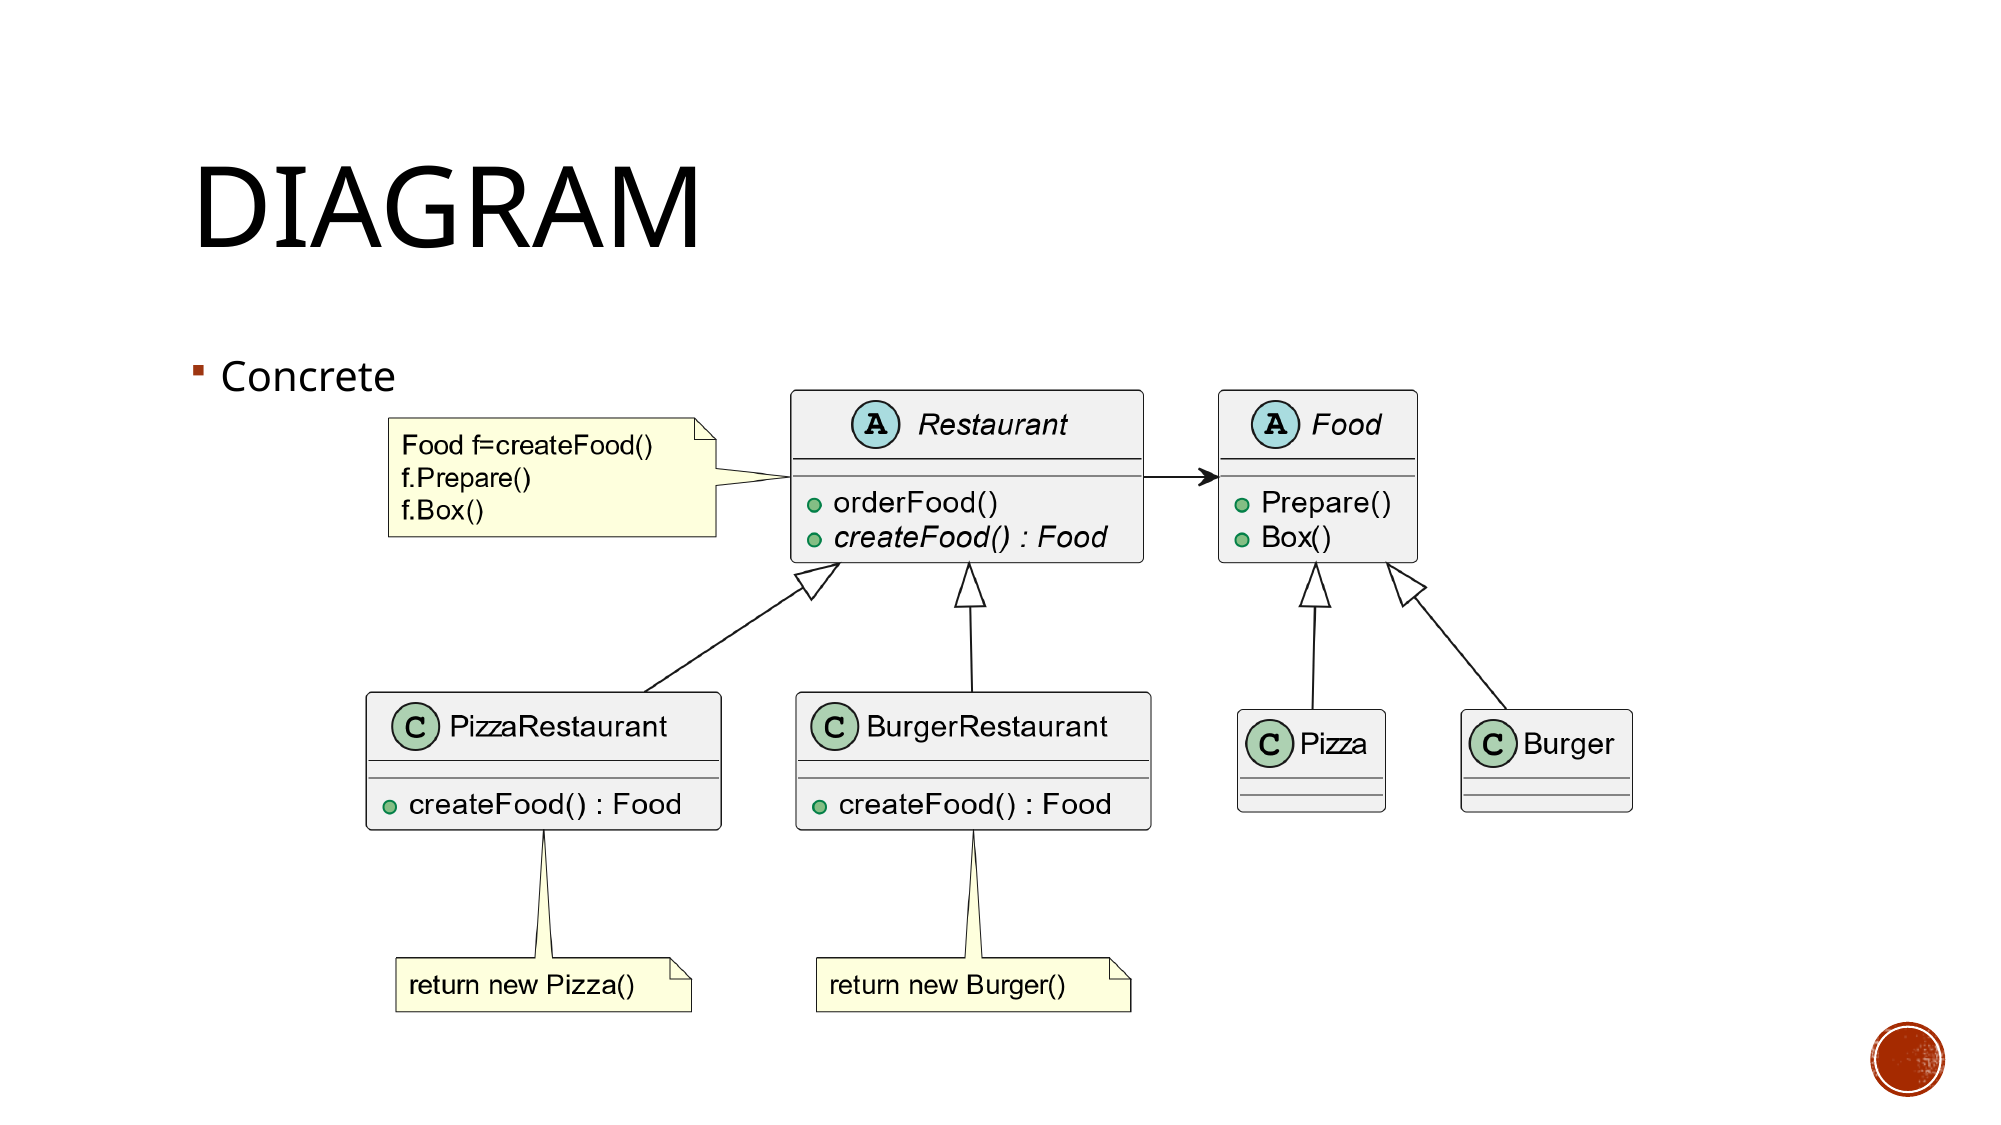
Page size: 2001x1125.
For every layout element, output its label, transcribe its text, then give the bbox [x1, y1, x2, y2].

title Diagram [175, 79, 1826, 344]
picture [351, 375, 1647, 1026]
list Concrete [175, 348, 1826, 1013]
